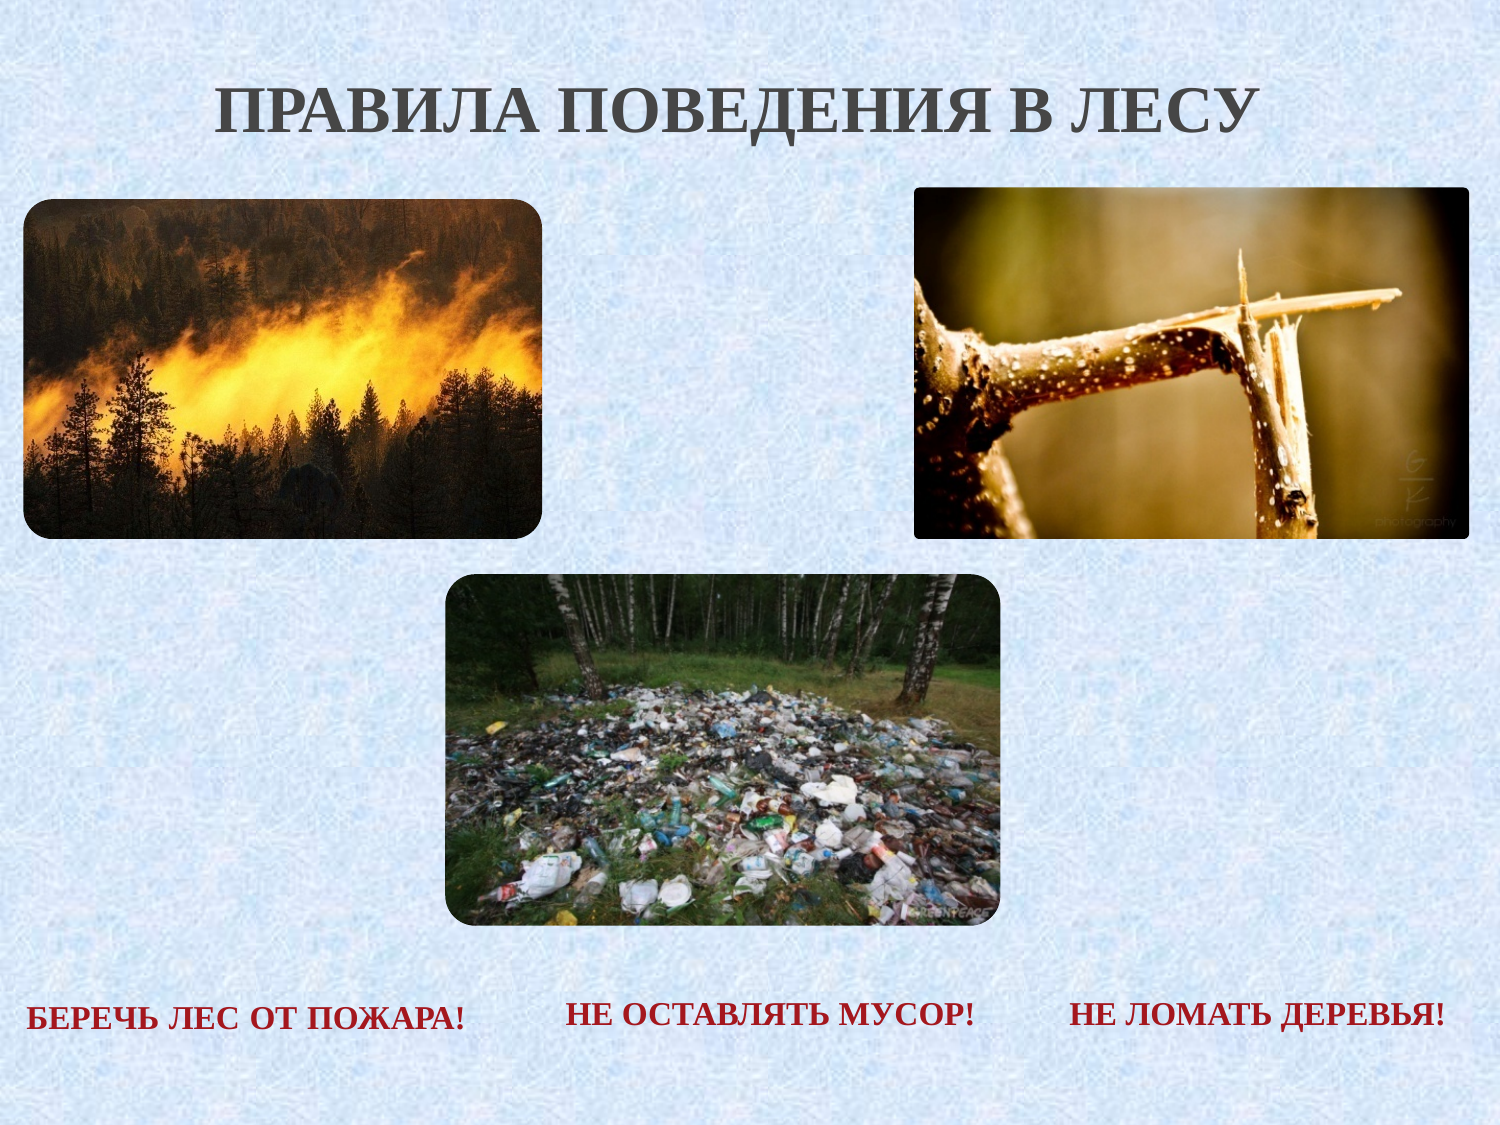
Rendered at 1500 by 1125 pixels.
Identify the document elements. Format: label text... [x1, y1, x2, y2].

text_box ПРАВИЛА ПОВЕДЕНИЯ В ЛЕСУ [82, 58, 1395, 154]
text_box БЕРЕЧЬ ЛЕС ОТ ПОЖАРА! [0, 984, 493, 1045]
text_box НЕ ЛОМАТЬ ДЕРЕВЬЯ! [1054, 984, 1477, 1039]
picture [0, 0, 1500, 1125]
text_box НЕ ОСТАВЛЯТЬ МУСОР! [550, 984, 997, 1039]
